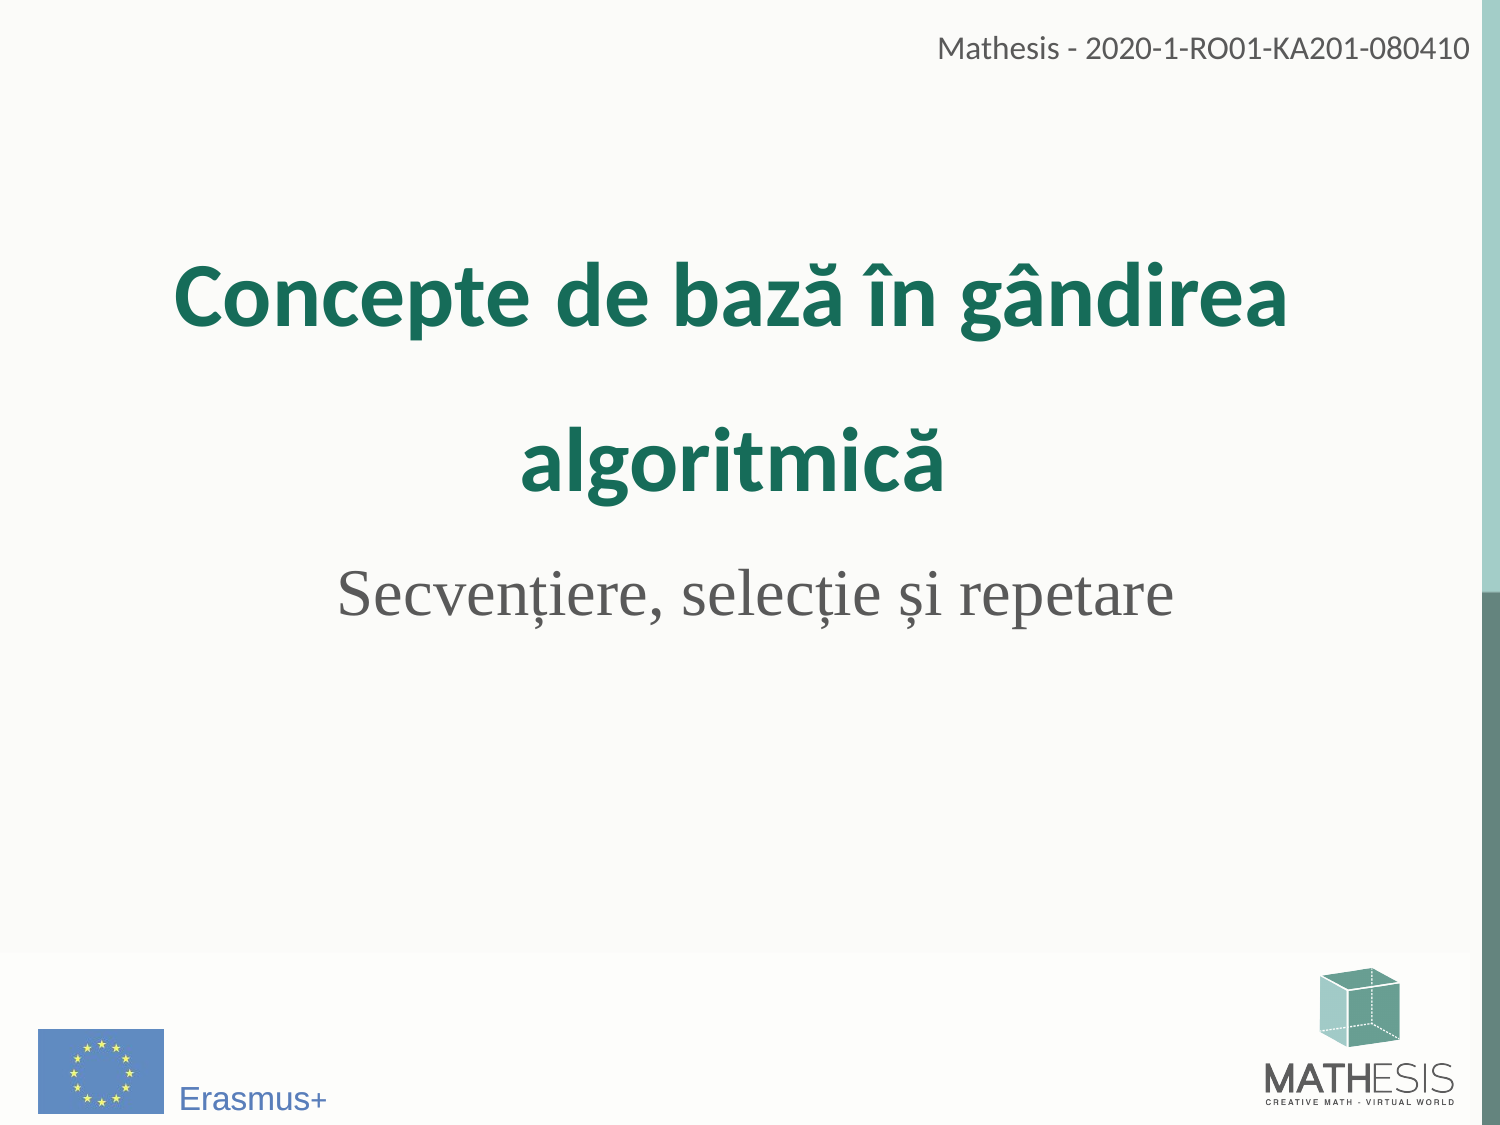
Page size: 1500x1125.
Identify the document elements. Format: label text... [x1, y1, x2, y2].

subtitle Secvențiere, selecție și repetare [53, 540, 1460, 829]
title Concepte de bază în gândirea algoritmică [53, 172, 1412, 414]
